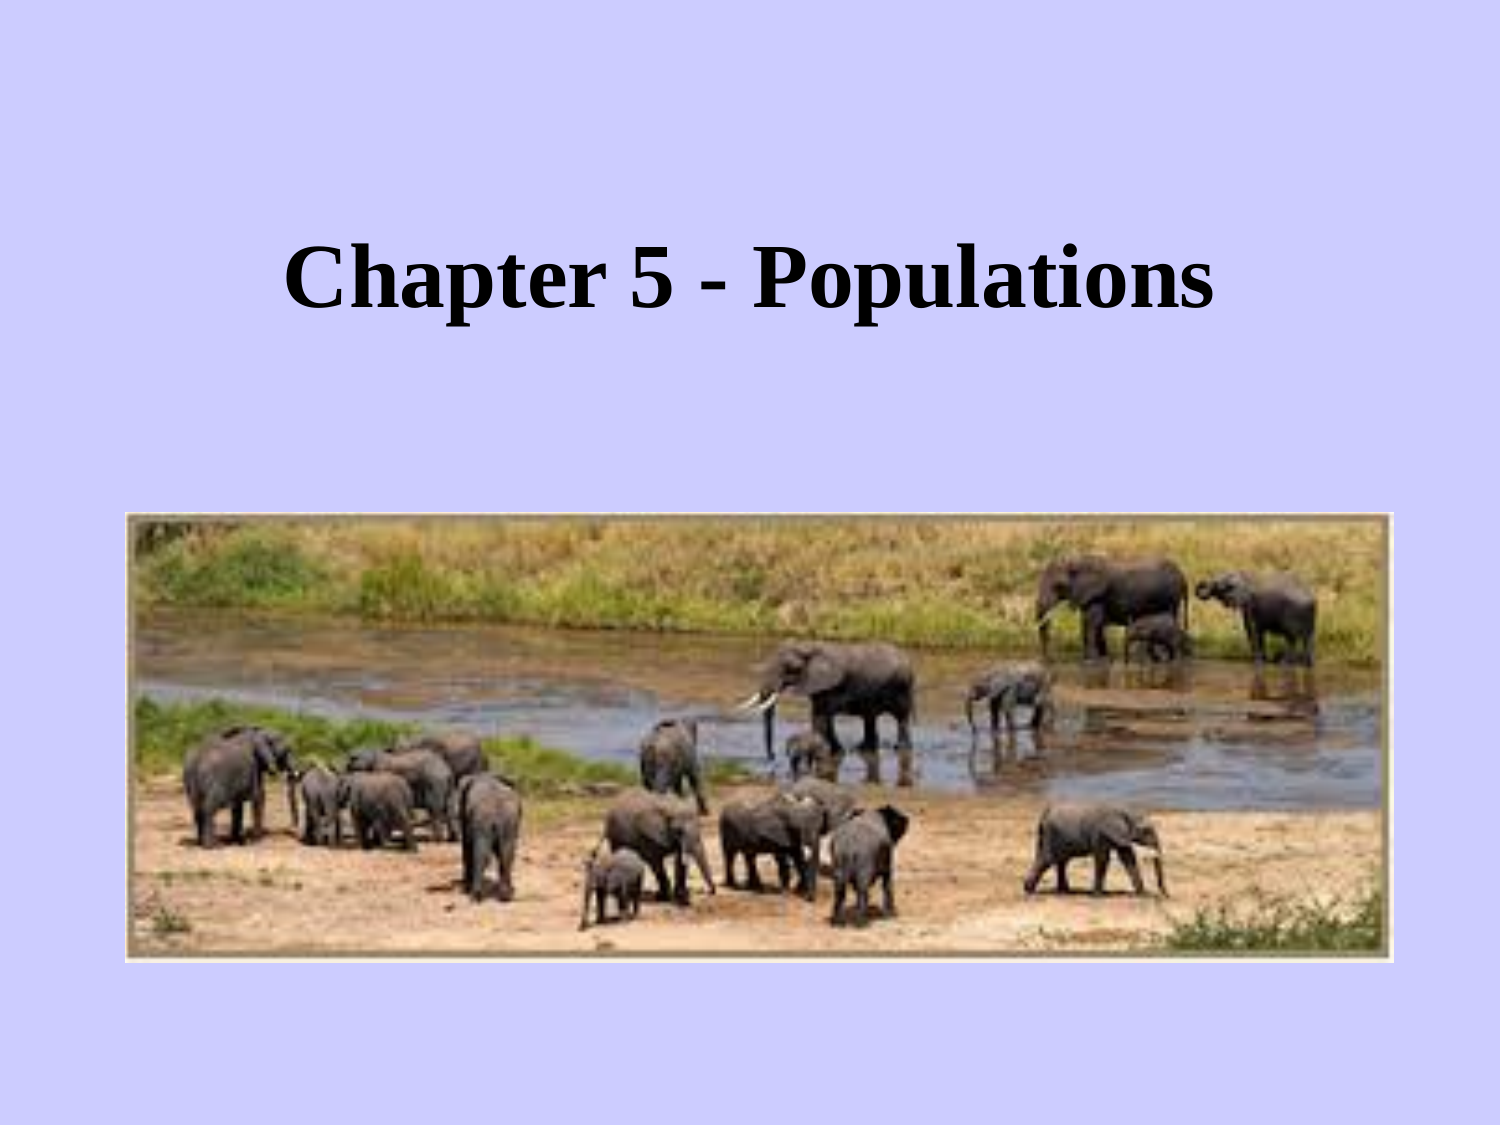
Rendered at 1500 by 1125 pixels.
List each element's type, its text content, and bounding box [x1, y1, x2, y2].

picture [124, 512, 1394, 963]
title Chapter 5 - Populations [112, 149, 1388, 392]
